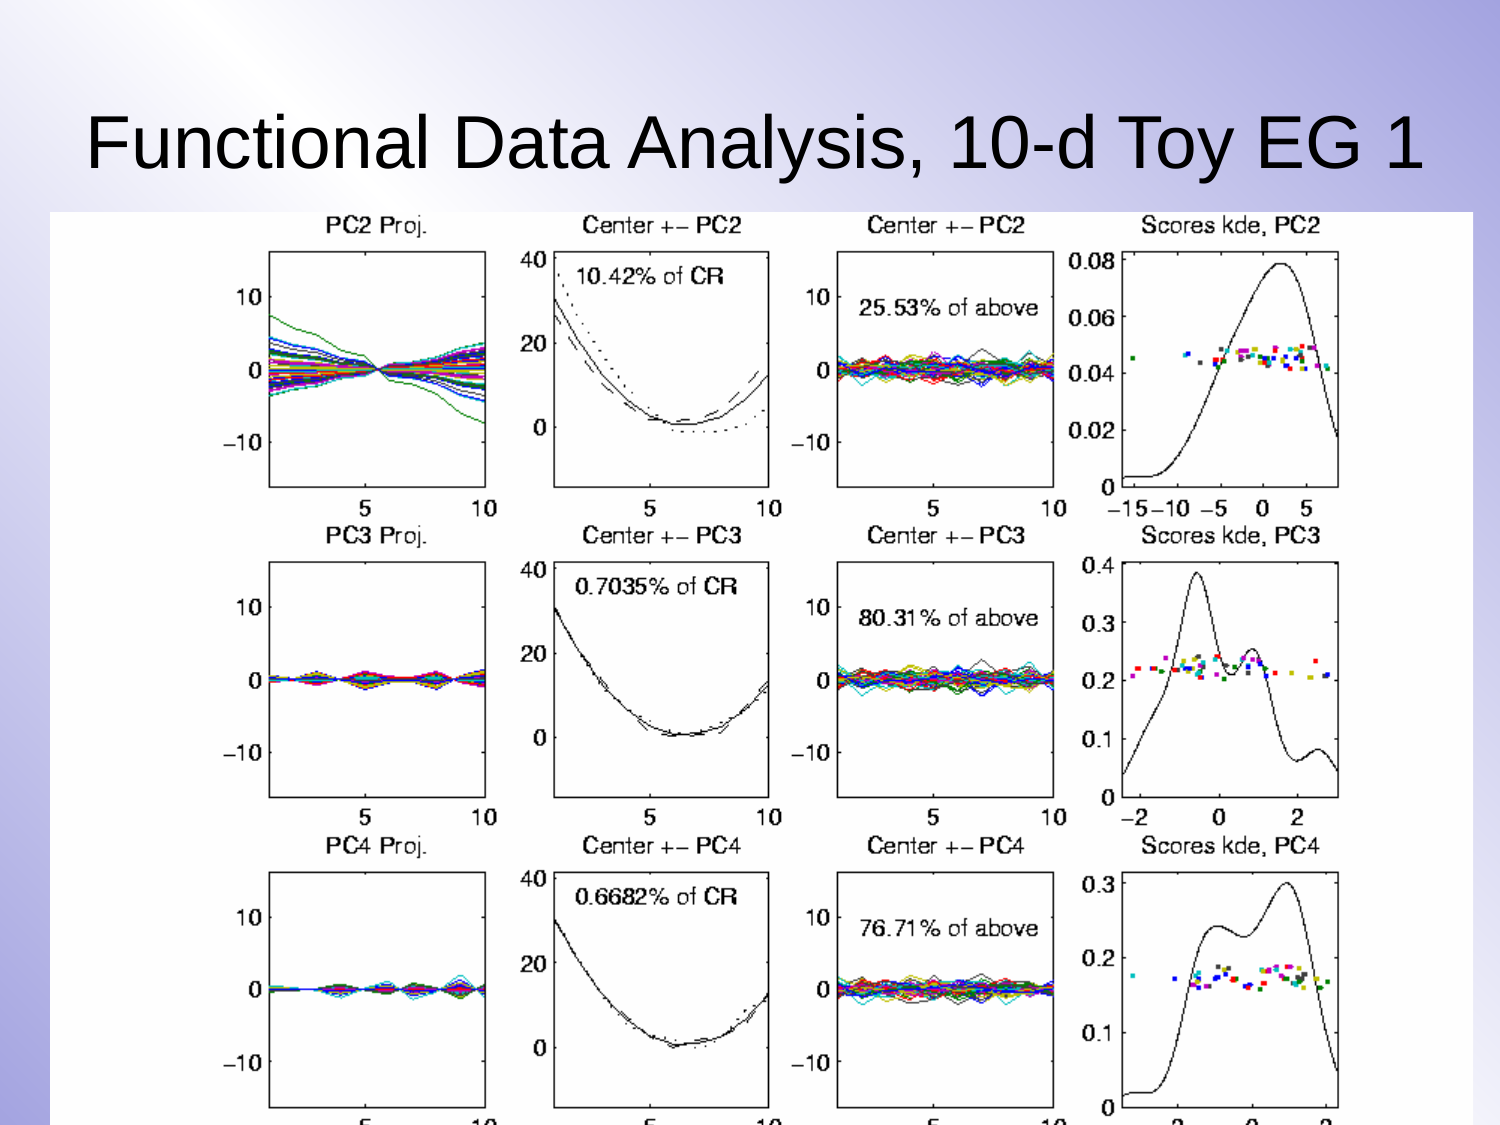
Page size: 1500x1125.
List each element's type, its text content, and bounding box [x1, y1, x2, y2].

title Functional Data Analysis, 10-d Toy EG 1 [50, 45, 1463, 211]
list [49, 212, 1474, 1125]
